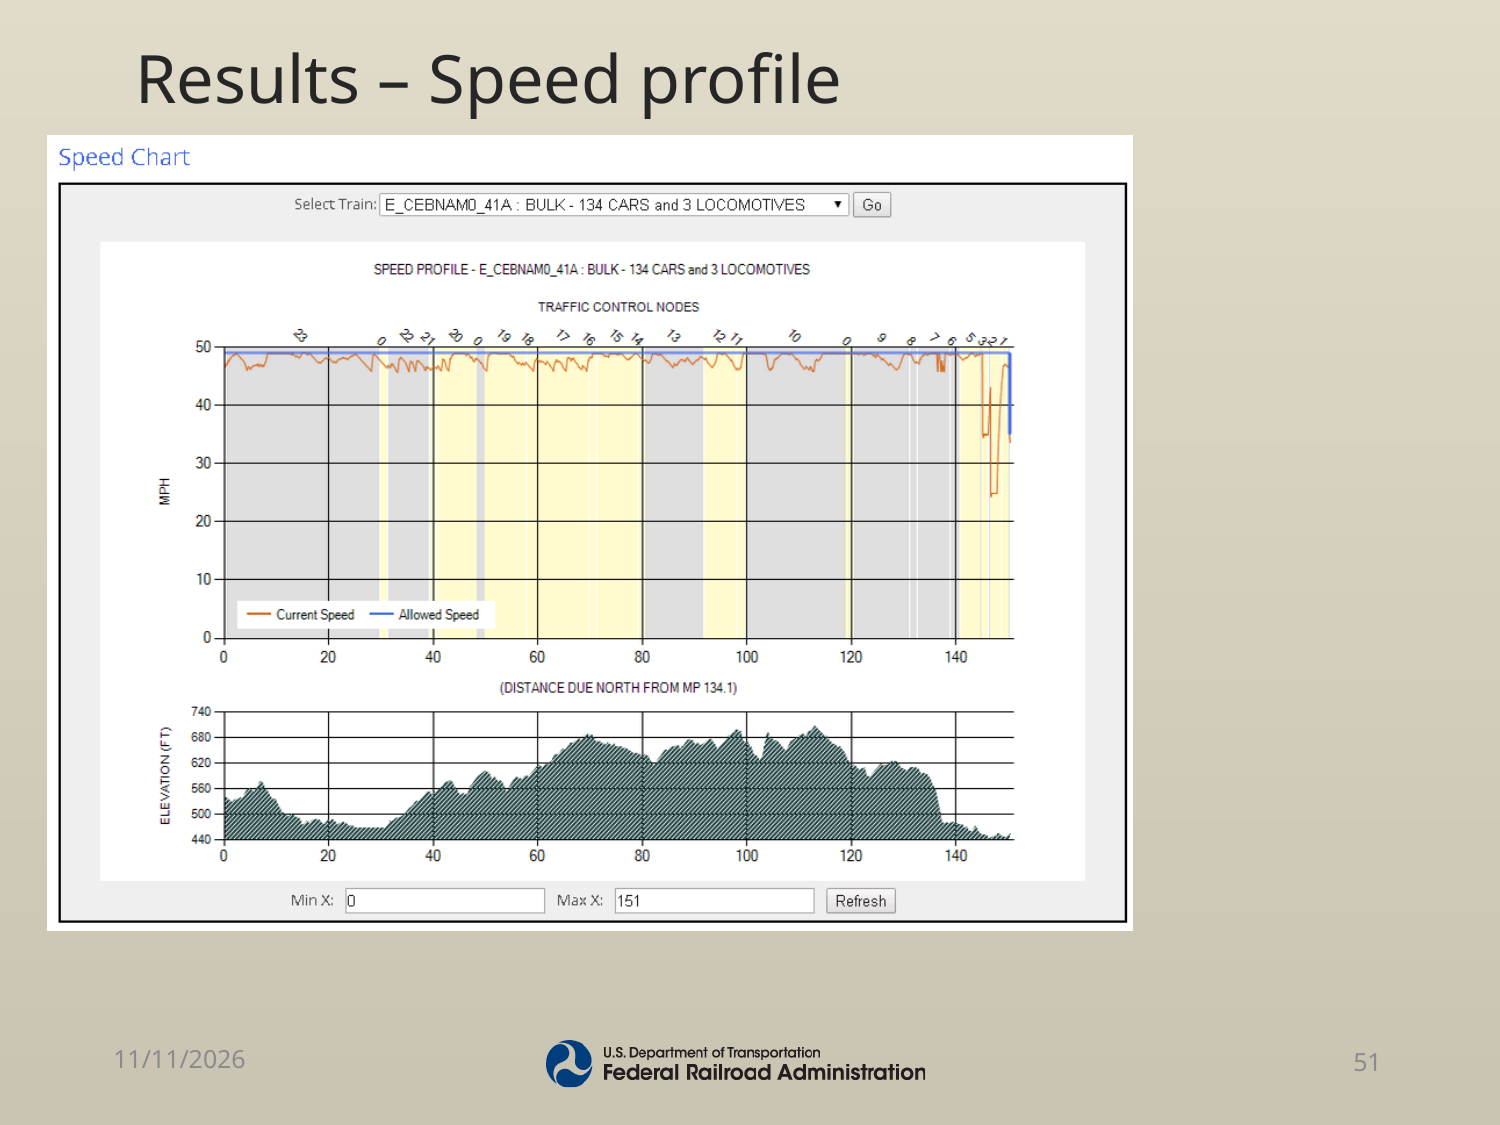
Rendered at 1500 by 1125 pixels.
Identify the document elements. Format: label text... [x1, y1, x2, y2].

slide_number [98, 1030, 436, 1091]
picture [47, 135, 1134, 931]
title Results – Speed profile [120, 20, 1380, 145]
slide_number 51 [1059, 1033, 1397, 1094]
picture [526, 1035, 926, 1088]
